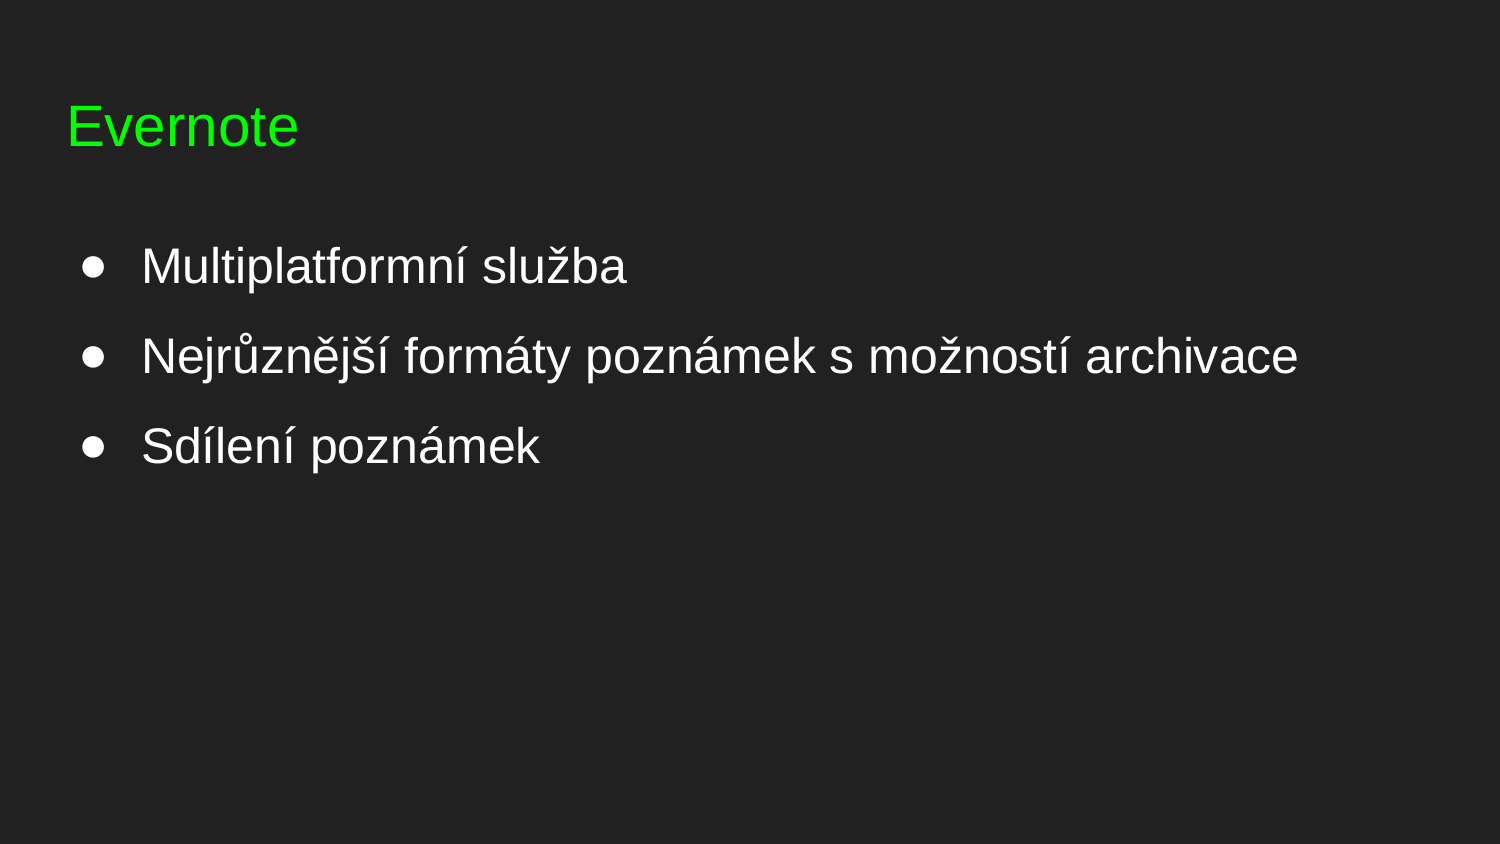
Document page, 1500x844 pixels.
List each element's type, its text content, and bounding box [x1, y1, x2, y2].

title Evernote [51, 72, 1449, 167]
list Multiplatformní služba Nejrůznější formáty poznámek s možností archivace Sdílení poznámek [51, 189, 1449, 750]
